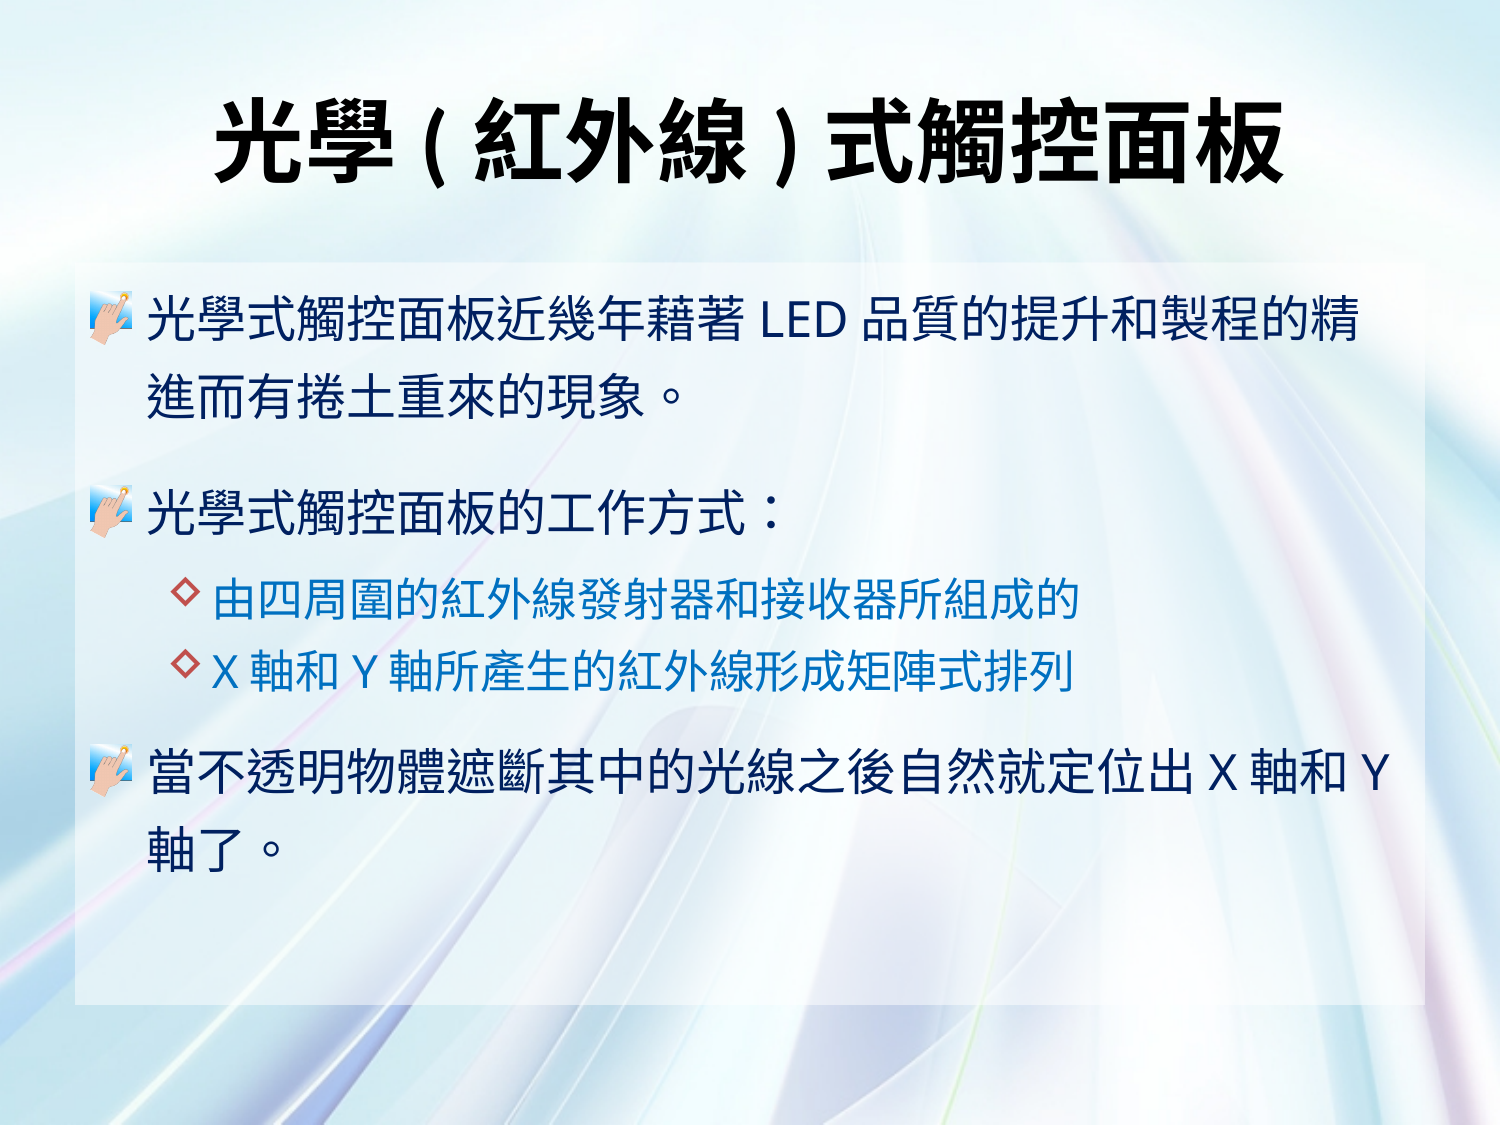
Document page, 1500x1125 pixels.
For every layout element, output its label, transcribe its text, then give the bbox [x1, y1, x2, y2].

list 光學式觸控面板近幾年藉著LED品質的提升和製程的精進而有捲土重來的現象。 光學式觸控面板的工作方式： 由四周圍的紅外線發射器和接收器所組成的 X軸和Y軸所產生的紅外線形成矩陣式排列 當不透明物體遮斷其中的光線之後自然就定位出X軸和Y軸了。 [75, 262, 1425, 1005]
title 光學(紅外線)式觸控面板 [75, 45, 1425, 233]
picture [0, 0, 1500, 1125]
